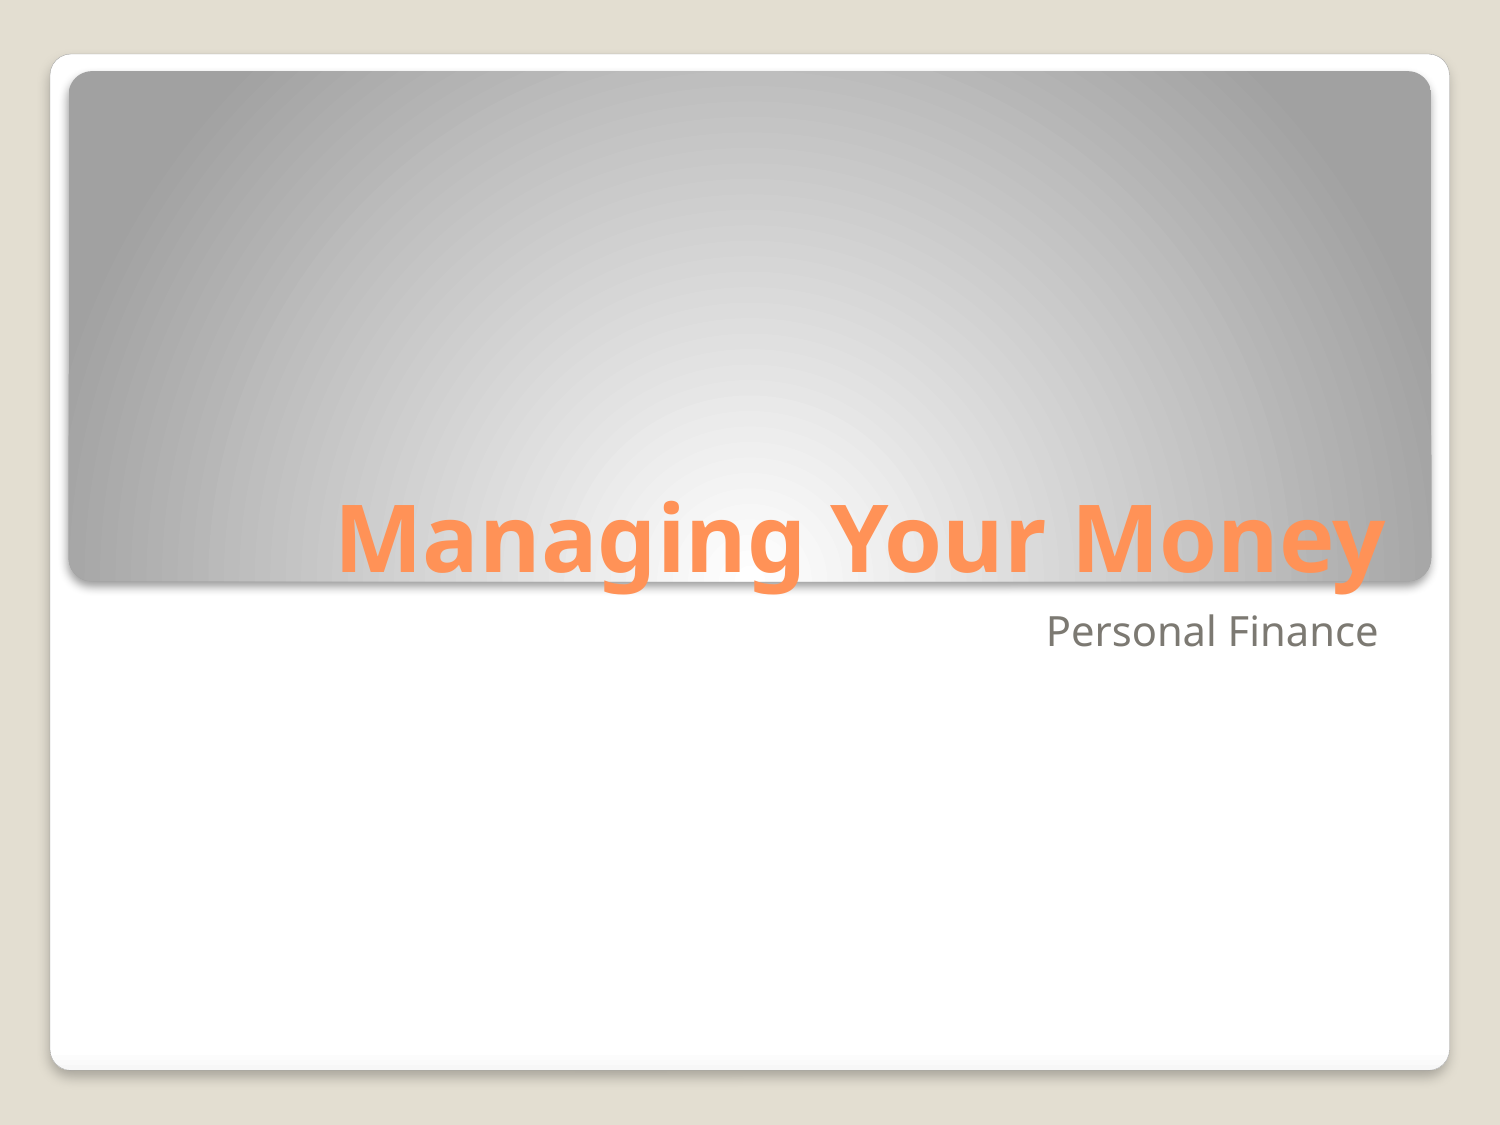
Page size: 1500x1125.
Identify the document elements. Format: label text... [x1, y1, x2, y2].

subtitle Personal Finance [118, 604, 1394, 755]
title Managing Your Money [118, 298, 1394, 599]
